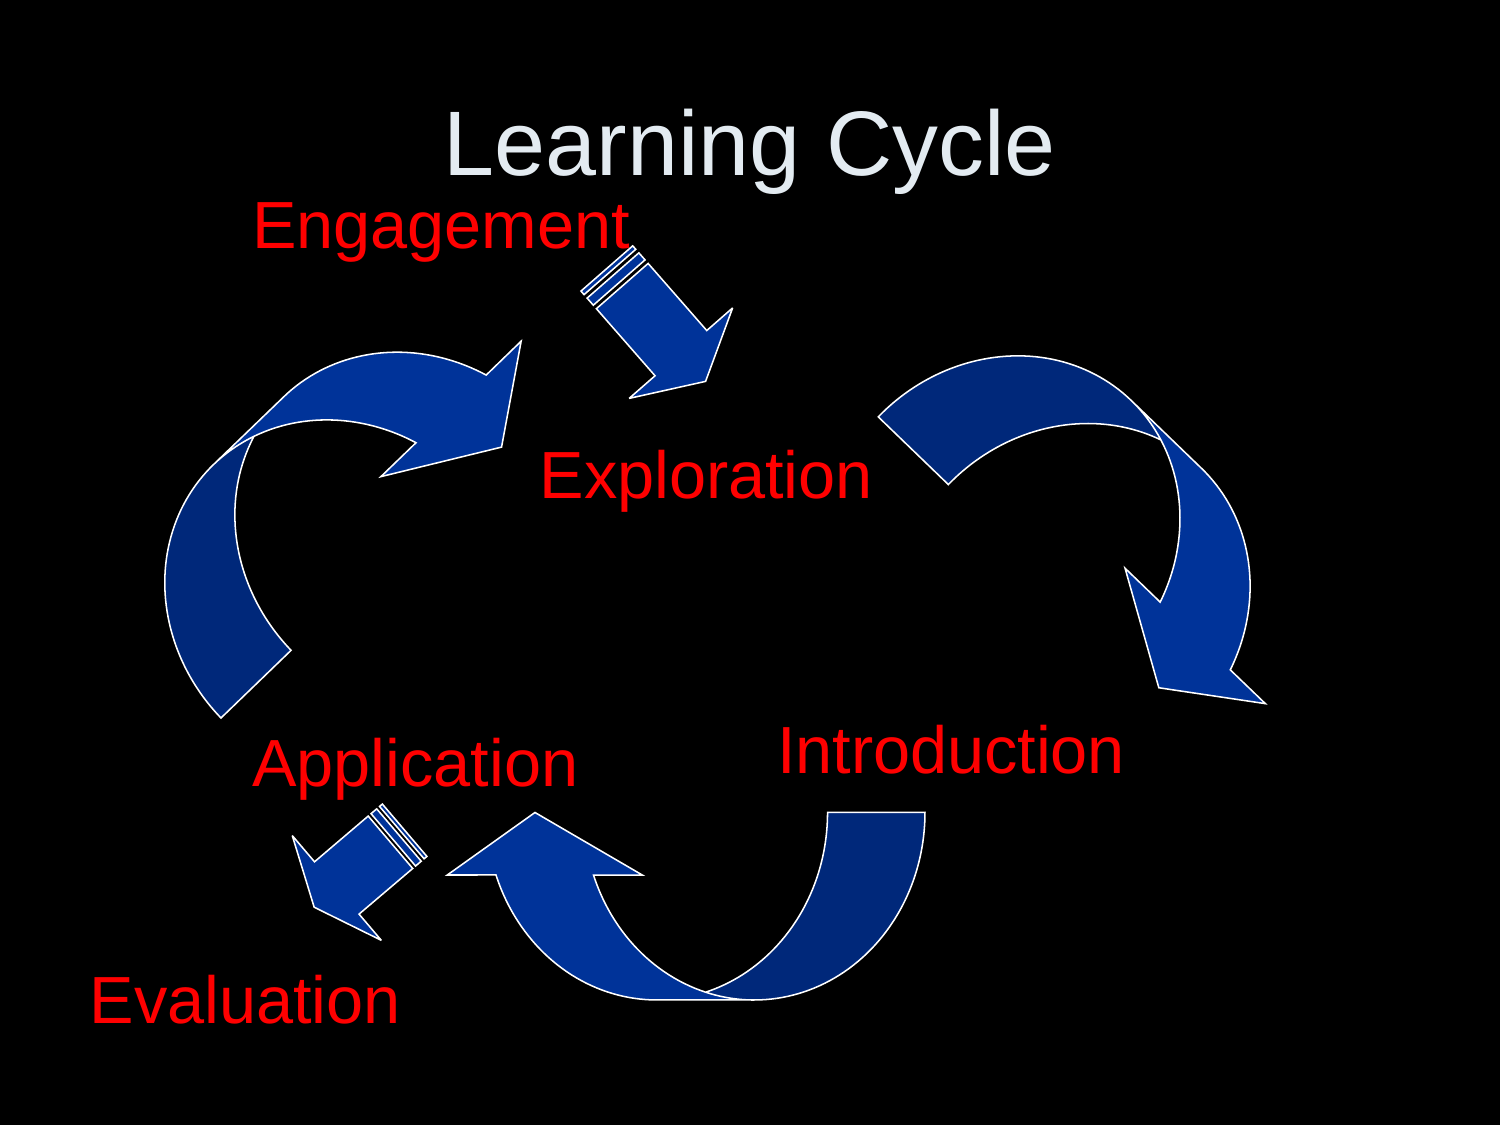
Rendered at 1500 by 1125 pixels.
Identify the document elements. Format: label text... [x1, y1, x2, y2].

text_box [878, 355, 1266, 704]
text_box [164, 341, 522, 718]
text_box Engagement [237, 174, 645, 270]
text_box [447, 812, 925, 1001]
text_box [379, 804, 427, 859]
text_box [587, 270, 634, 306]
title Learning Cycle [74, 44, 1426, 233]
text_box [371, 808, 422, 867]
text_box [580, 270, 613, 295]
text_box Application [237, 712, 594, 808]
text_box Evaluation [75, 949, 416, 1045]
text_box Introduction [762, 699, 1141, 795]
text_box [292, 816, 413, 941]
text_box Exploration [525, 424, 889, 520]
text_box [596, 263, 733, 399]
